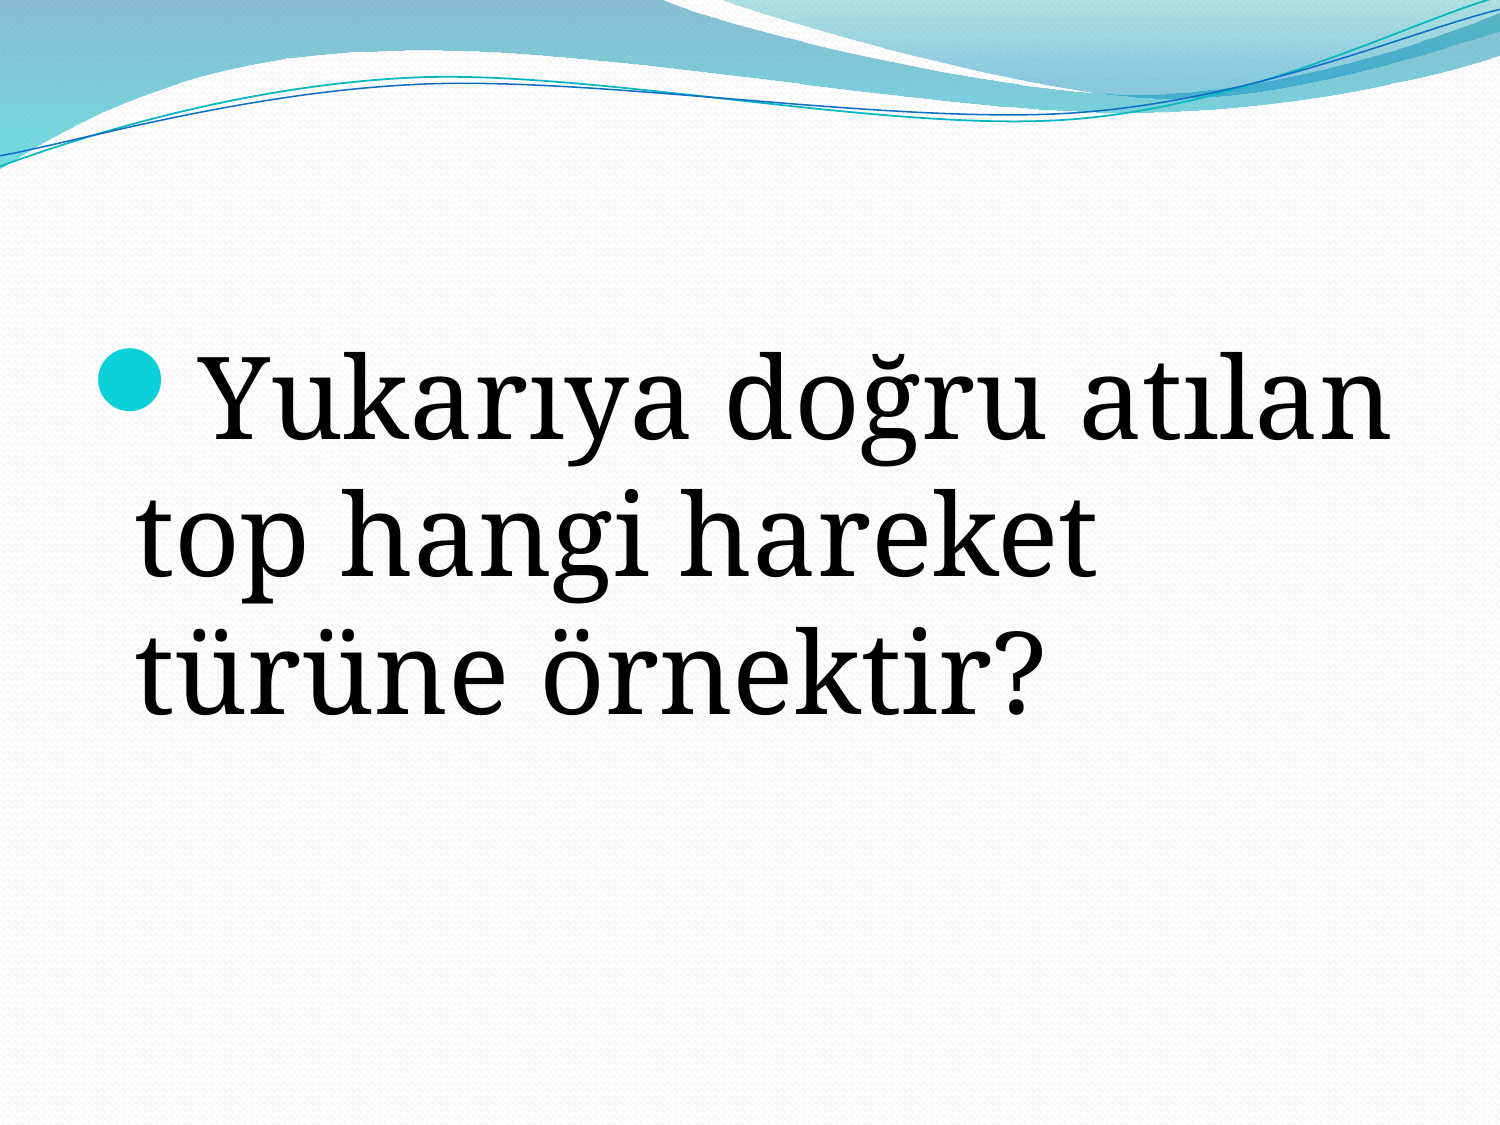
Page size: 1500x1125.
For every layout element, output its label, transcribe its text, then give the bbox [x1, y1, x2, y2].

list Yukarıya doğru atılan top hangi hareket türüne örnektir? [75, 317, 1425, 1038]
